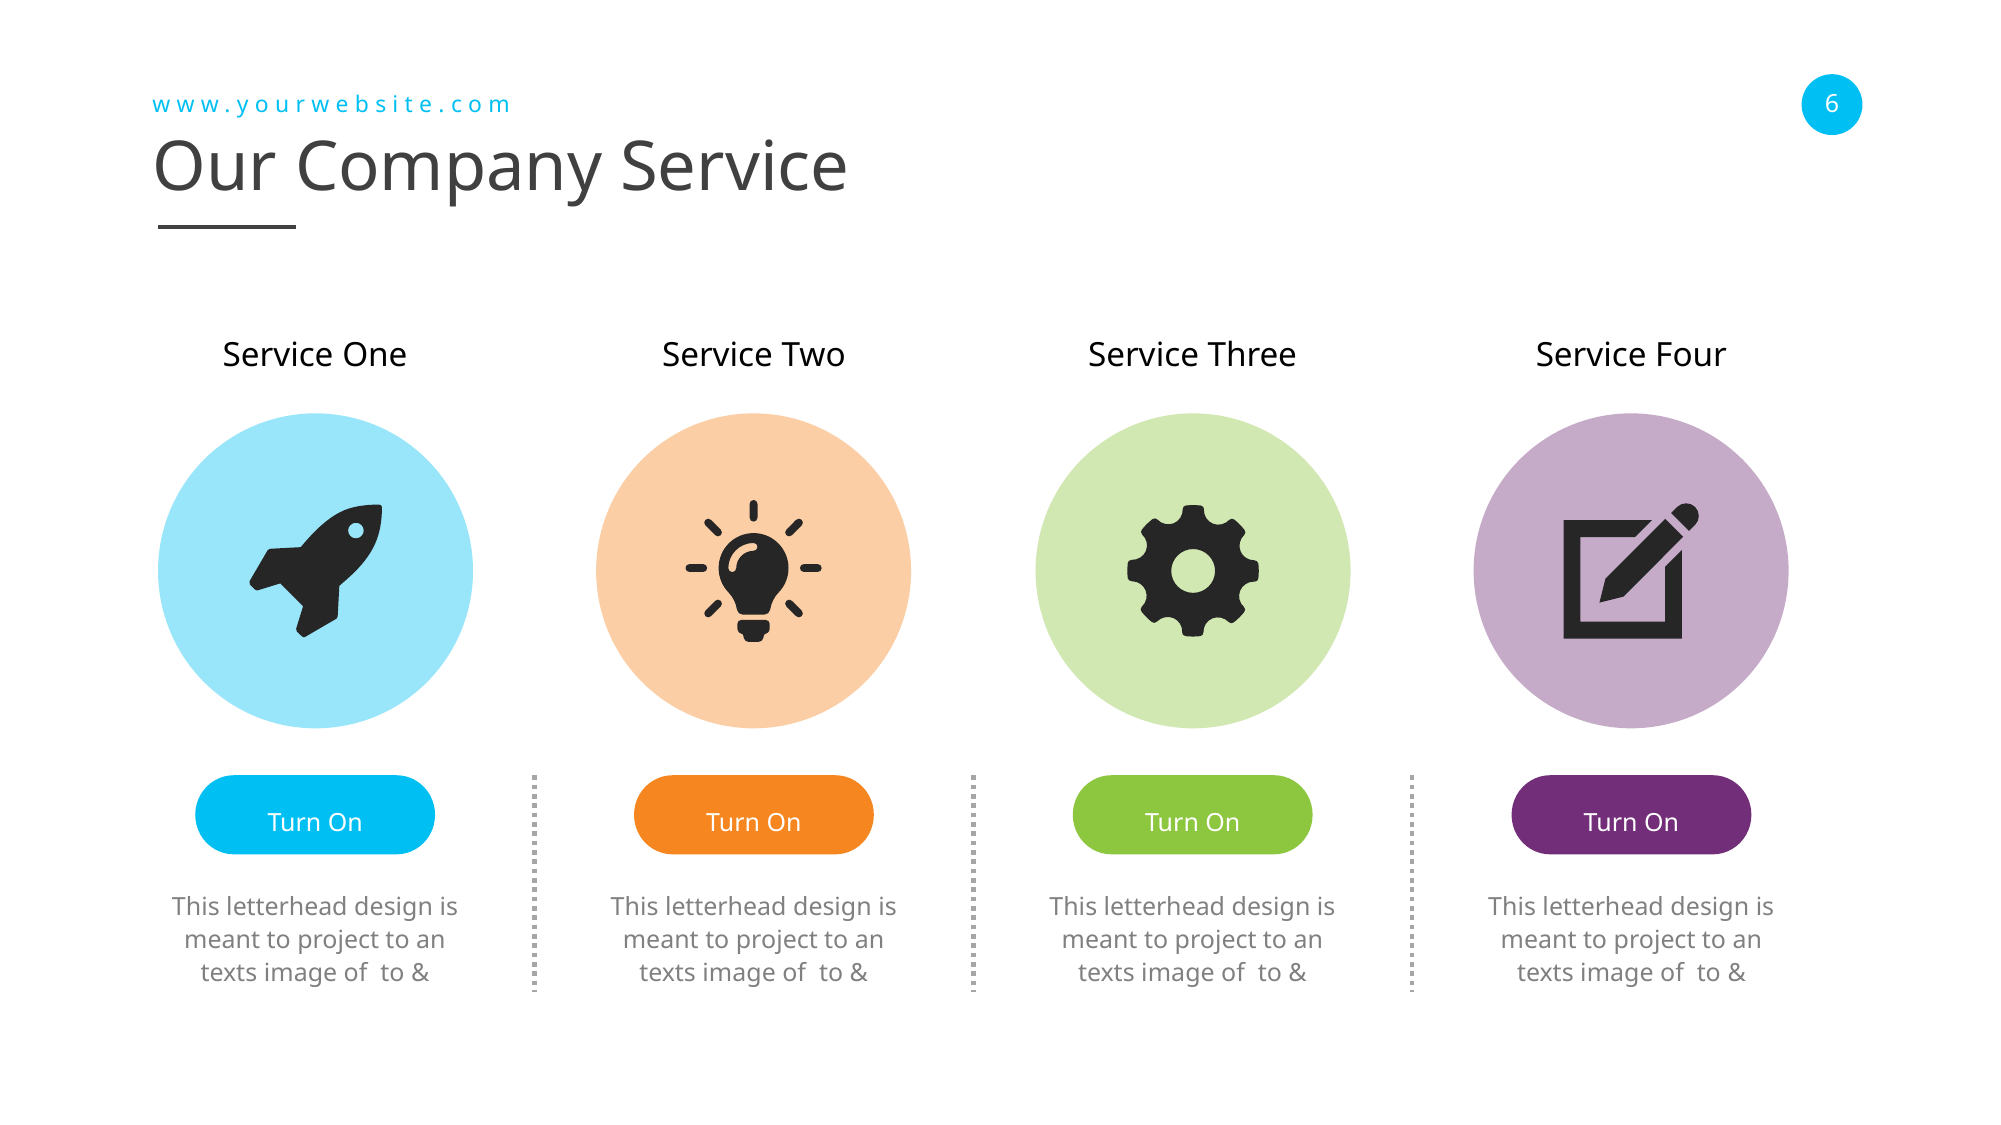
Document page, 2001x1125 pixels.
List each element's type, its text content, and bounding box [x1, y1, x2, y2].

text_box [1563, 520, 1682, 639]
slide_number 6 [1798, 74, 1866, 135]
text_box This letterhead design is meant to project to an texts image of to & [158, 880, 473, 993]
text_box Turn On [1078, 787, 1307, 844]
text_box [1082, 774, 1303, 787]
footer www.yourwebsite.com [137, 75, 584, 136]
text_box [206, 844, 424, 856]
text_box [1127, 505, 1259, 637]
text_box [156, 412, 475, 730]
text_box [249, 504, 382, 638]
text_box [1510, 792, 1517, 837]
text_box [204, 774, 426, 787]
text_box Service Four [1506, 324, 1757, 381]
text_box This letterhead design is meant to project to an texts image of to & [1035, 880, 1350, 993]
text_box [1307, 792, 1314, 838]
text_box Turn On [639, 787, 868, 844]
text_box [1083, 844, 1302, 856]
text_box [868, 792, 875, 838]
text_box [1671, 503, 1699, 531]
text_box [1599, 518, 1684, 603]
text_box This letterhead design is meant to project to an texts image of to & [596, 880, 912, 993]
text_box [194, 792, 201, 838]
text_box [785, 599, 803, 618]
text_box Service Three [1054, 324, 1331, 381]
text_box [799, 564, 822, 572]
text_box Turn On [201, 787, 430, 844]
title Our Company Service [137, 112, 1863, 225]
text_box [645, 844, 863, 856]
text_box [643, 774, 865, 787]
text_box [632, 793, 639, 837]
text_box Service One [201, 324, 430, 381]
text_box [595, 412, 913, 730]
text_box This letterhead design is meant to project to an texts image of to & [1474, 880, 1789, 993]
text_box [737, 619, 770, 642]
text_box [1034, 412, 1352, 730]
text_box [785, 518, 803, 537]
text_box [1746, 792, 1753, 837]
text_box Turn On [1517, 787, 1746, 844]
text_box [704, 599, 722, 618]
text_box [718, 533, 789, 615]
text_box [749, 499, 758, 522]
text_box [685, 564, 708, 572]
text_box [704, 518, 722, 537]
text_box [1472, 412, 1790, 730]
text_box [430, 793, 437, 837]
text_box [1522, 844, 1741, 856]
text_box Service Two [628, 324, 880, 381]
text_box [1521, 774, 1742, 787]
text_box [1071, 793, 1078, 837]
